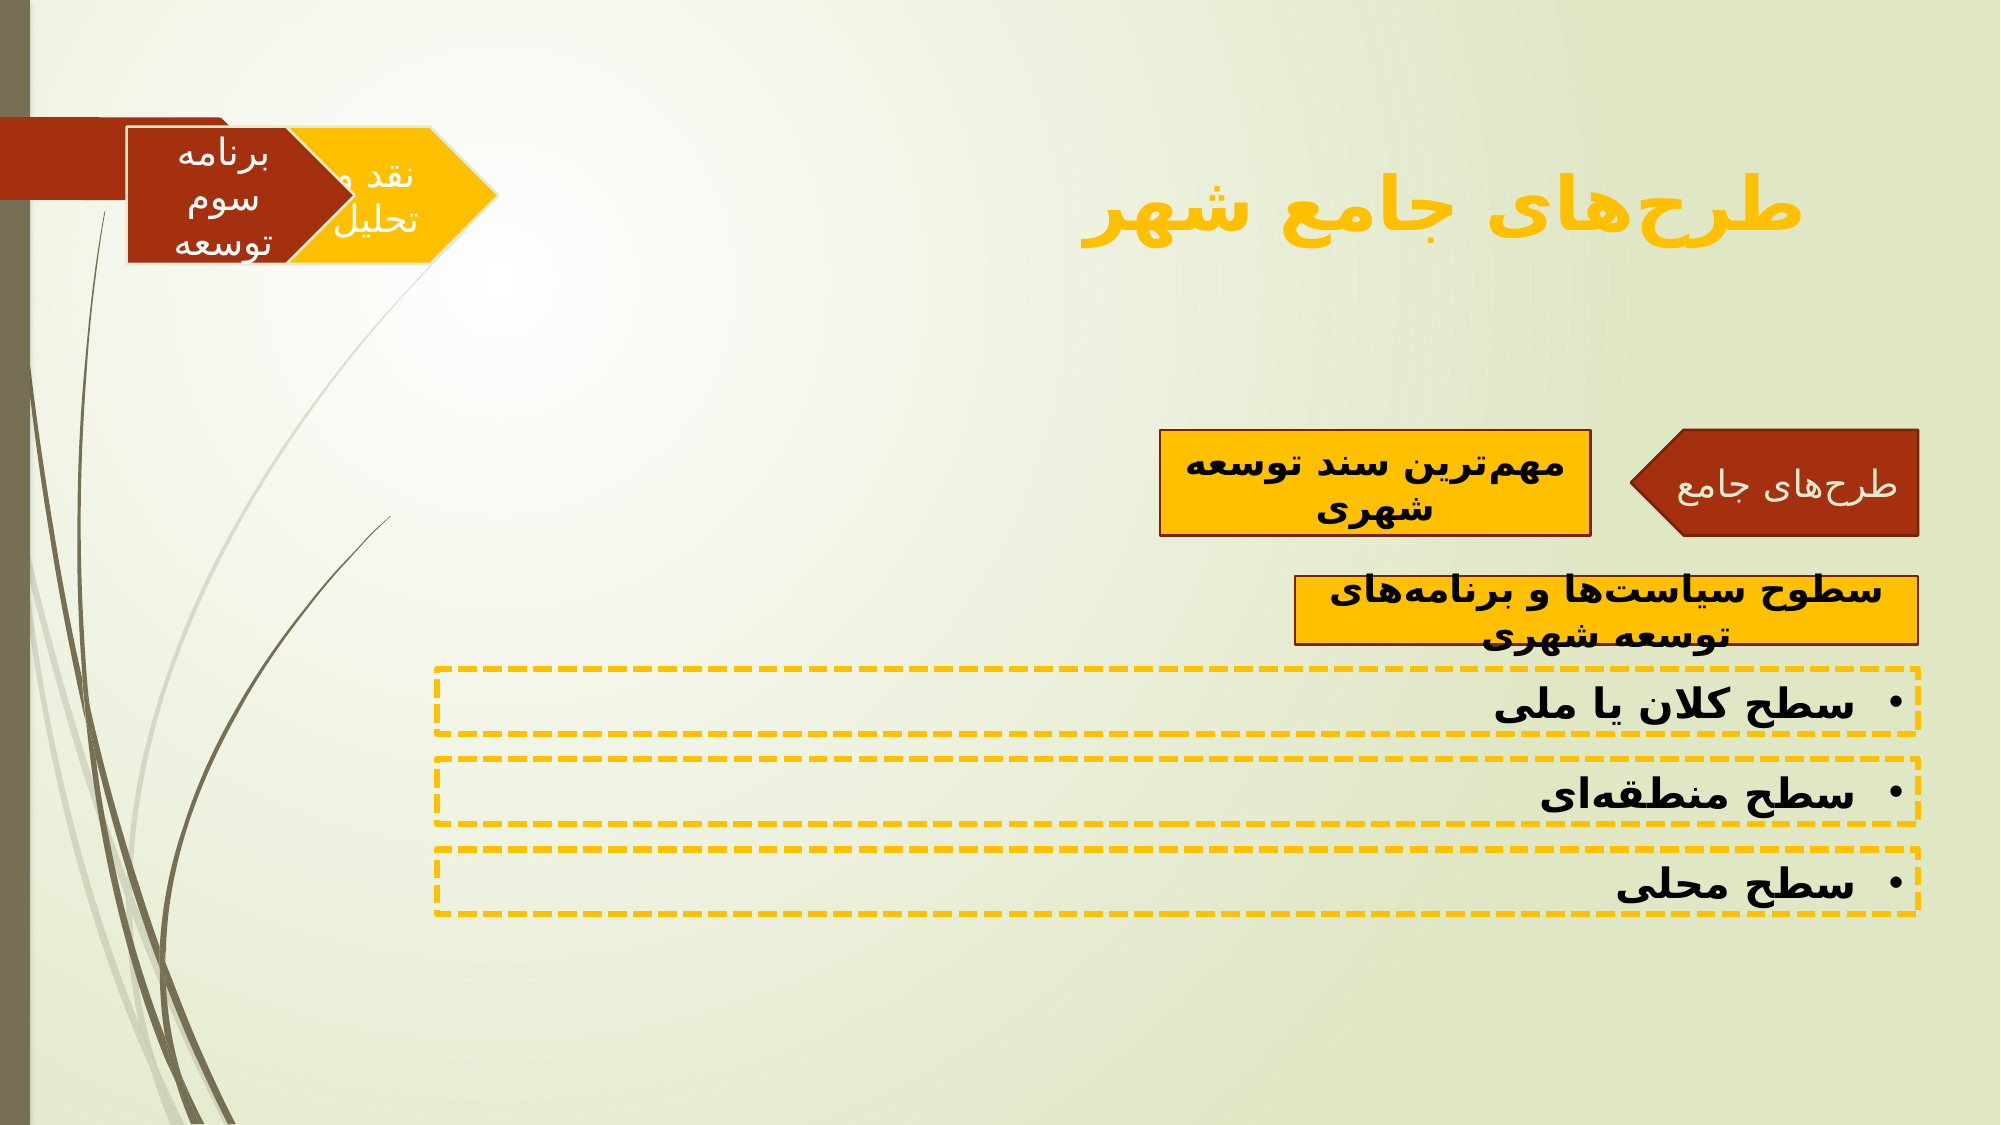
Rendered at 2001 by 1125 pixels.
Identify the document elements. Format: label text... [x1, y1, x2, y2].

text_box طرح‌های جامع [1629, 428, 1920, 537]
text_box طرح‌های جامع شهر [498, 147, 1822, 253]
text_box برنامه سوم توسعه [125, 125, 356, 266]
text_box سطح منطقه‌ای [437, 759, 1919, 824]
text_box مهم‌ترین سند توسعه شهری [1159, 429, 1592, 537]
text_box سطح کلان یا ملی [437, 668, 1919, 734]
text_box سطوح سیاست‌ها و برنامه‌های توسعه شهری [1294, 575, 1919, 646]
text_box نقد و تحلیل [287, 125, 500, 266]
text_box سطح محلی [437, 849, 1919, 915]
